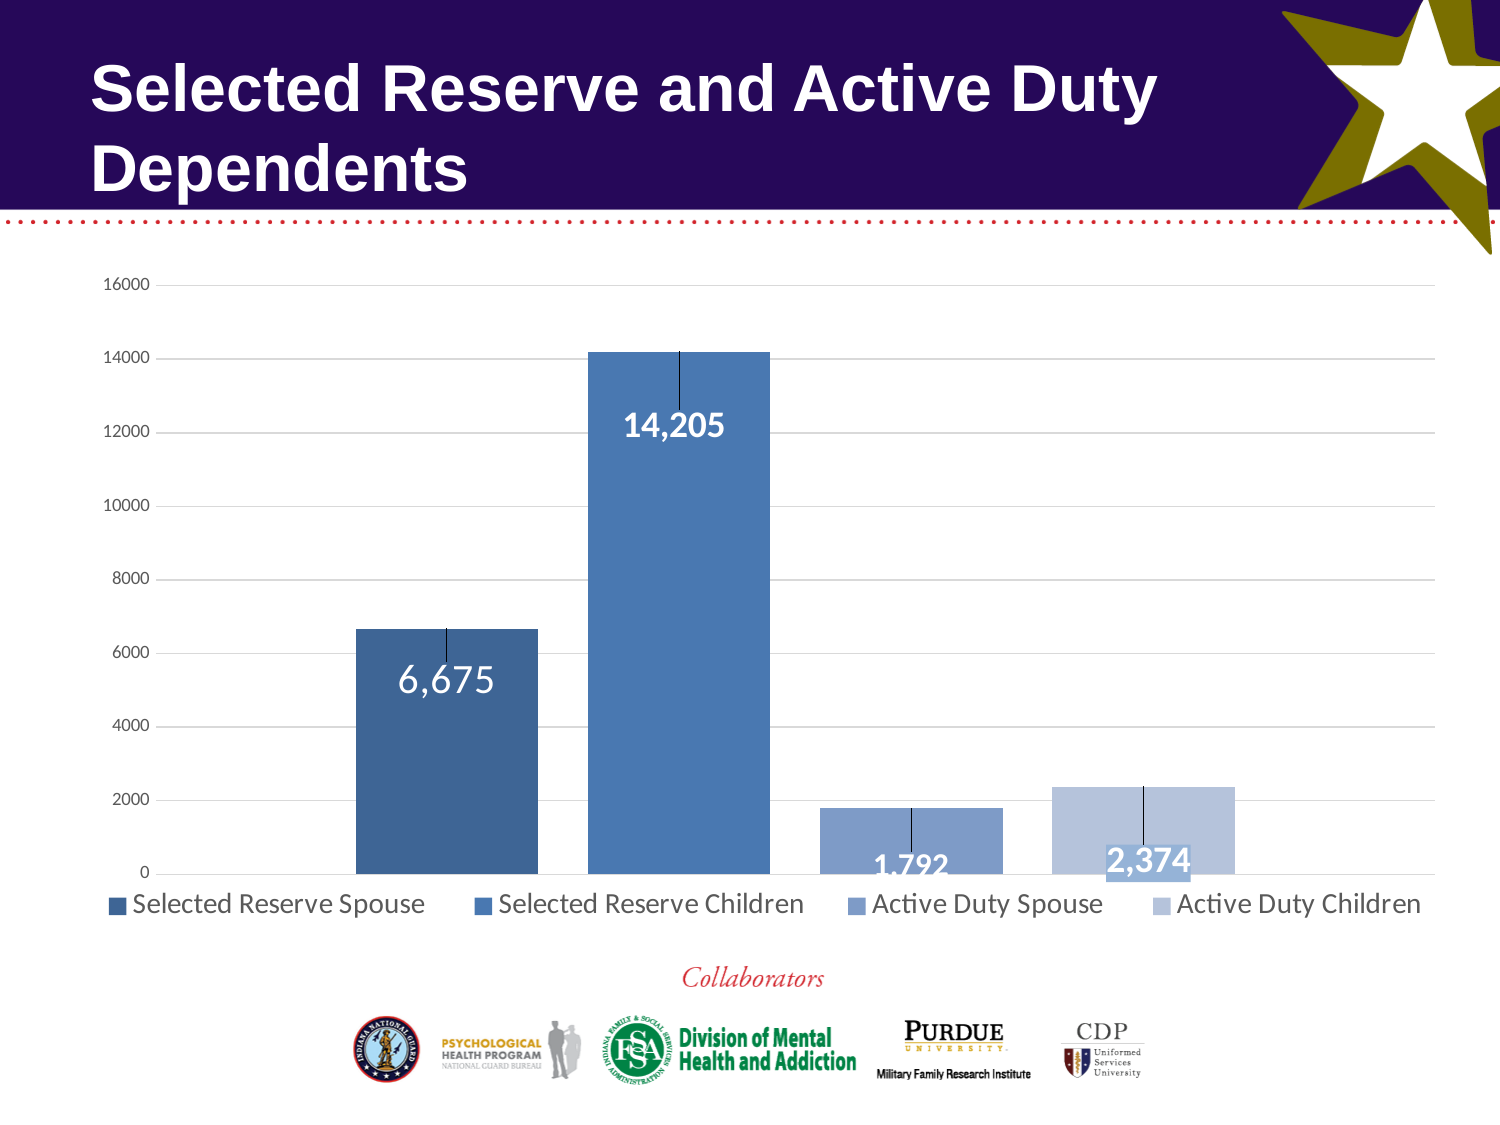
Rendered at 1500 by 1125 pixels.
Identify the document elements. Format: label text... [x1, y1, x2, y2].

chart [74, 262, 1463, 951]
title Selected Reserve and Active Duty Dependents [75, 37, 1313, 213]
picture [0, 0, 1500, 1125]
